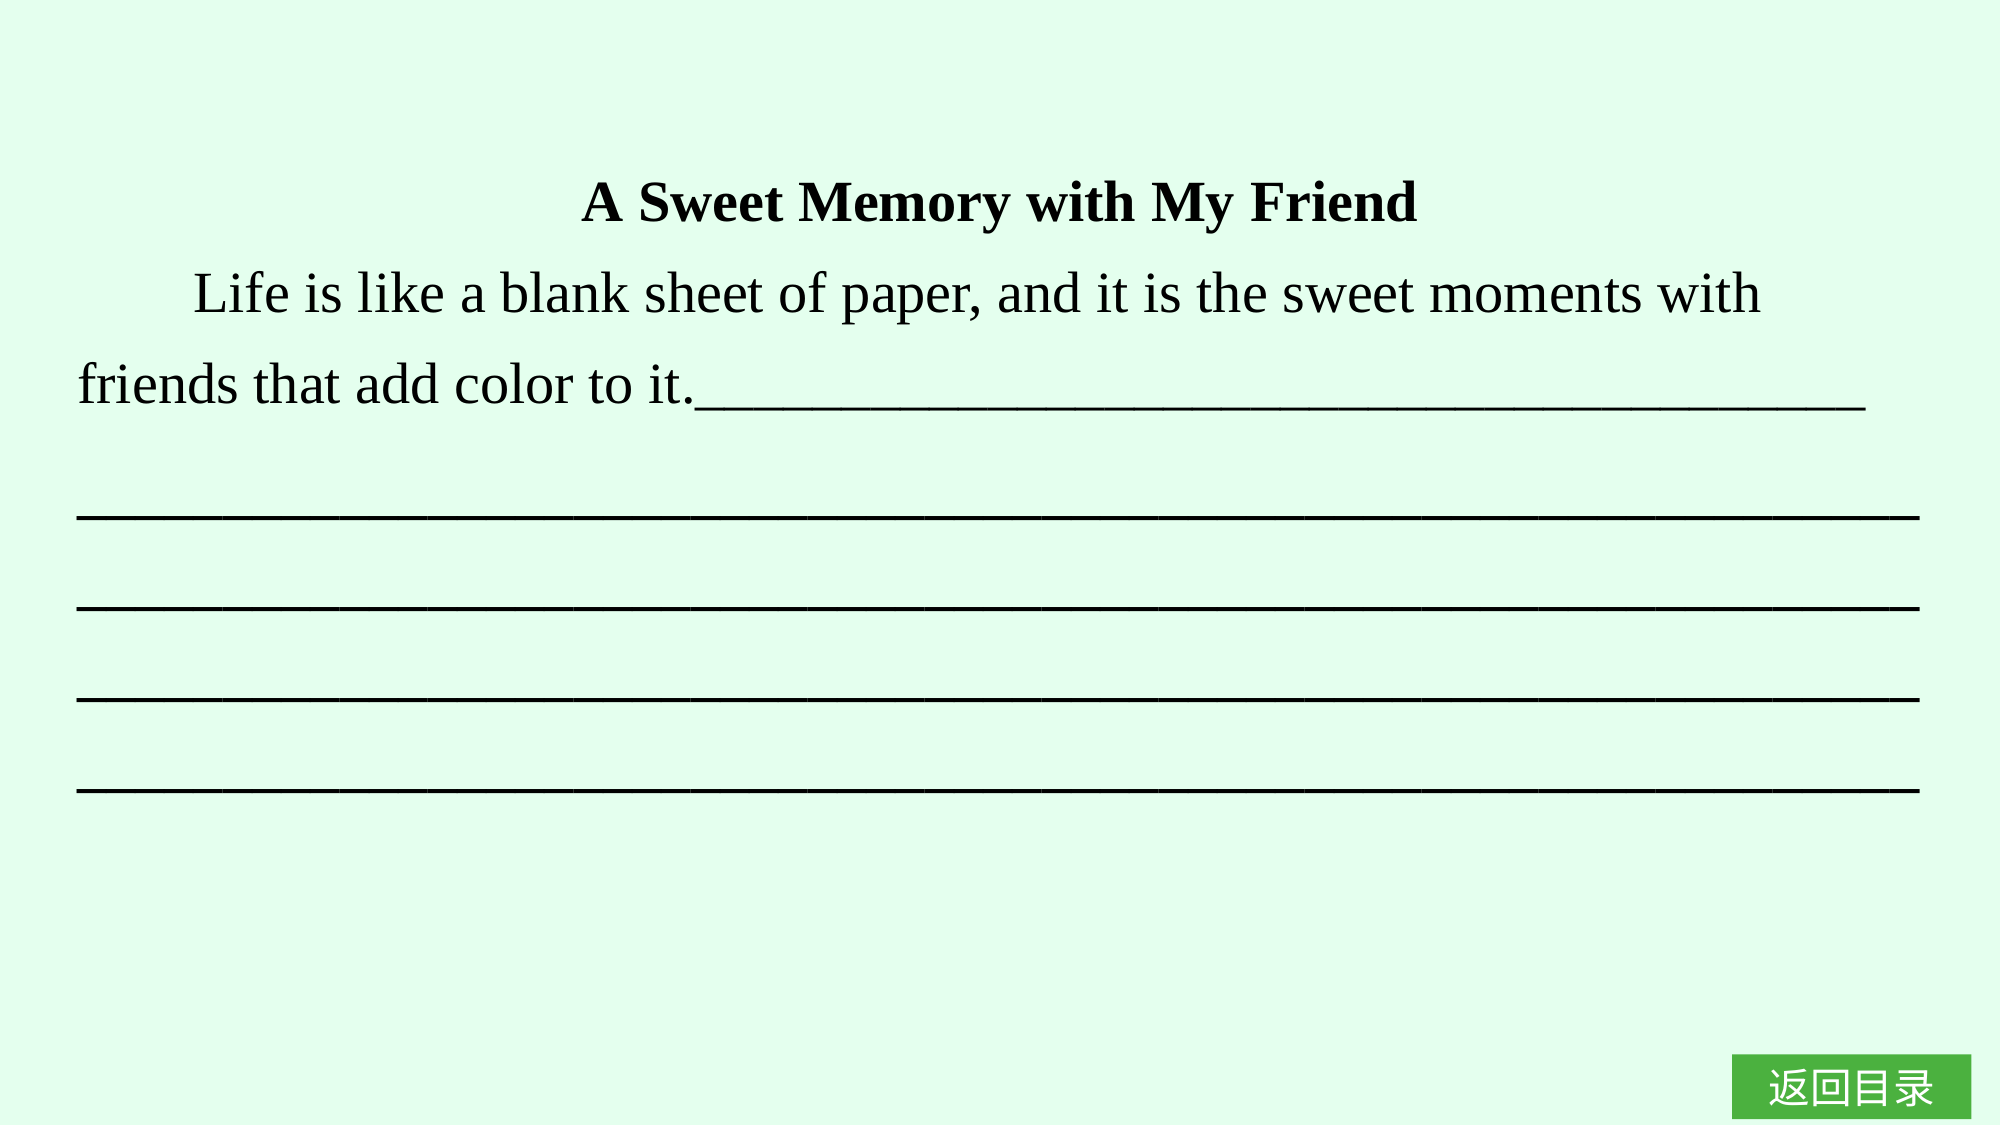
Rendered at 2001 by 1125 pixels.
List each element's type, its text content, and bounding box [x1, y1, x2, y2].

text_box _______________________________________________________________ _______________________________________________________________ ______________________________________________________________________________________________________________________________ [62, 425, 1938, 804]
text_box A Sweet Memory with My Friend Life is like a blank sheet of paper, and it is the sweet moments with friends that add color to it.________________________________________ [62, 134, 1938, 423]
